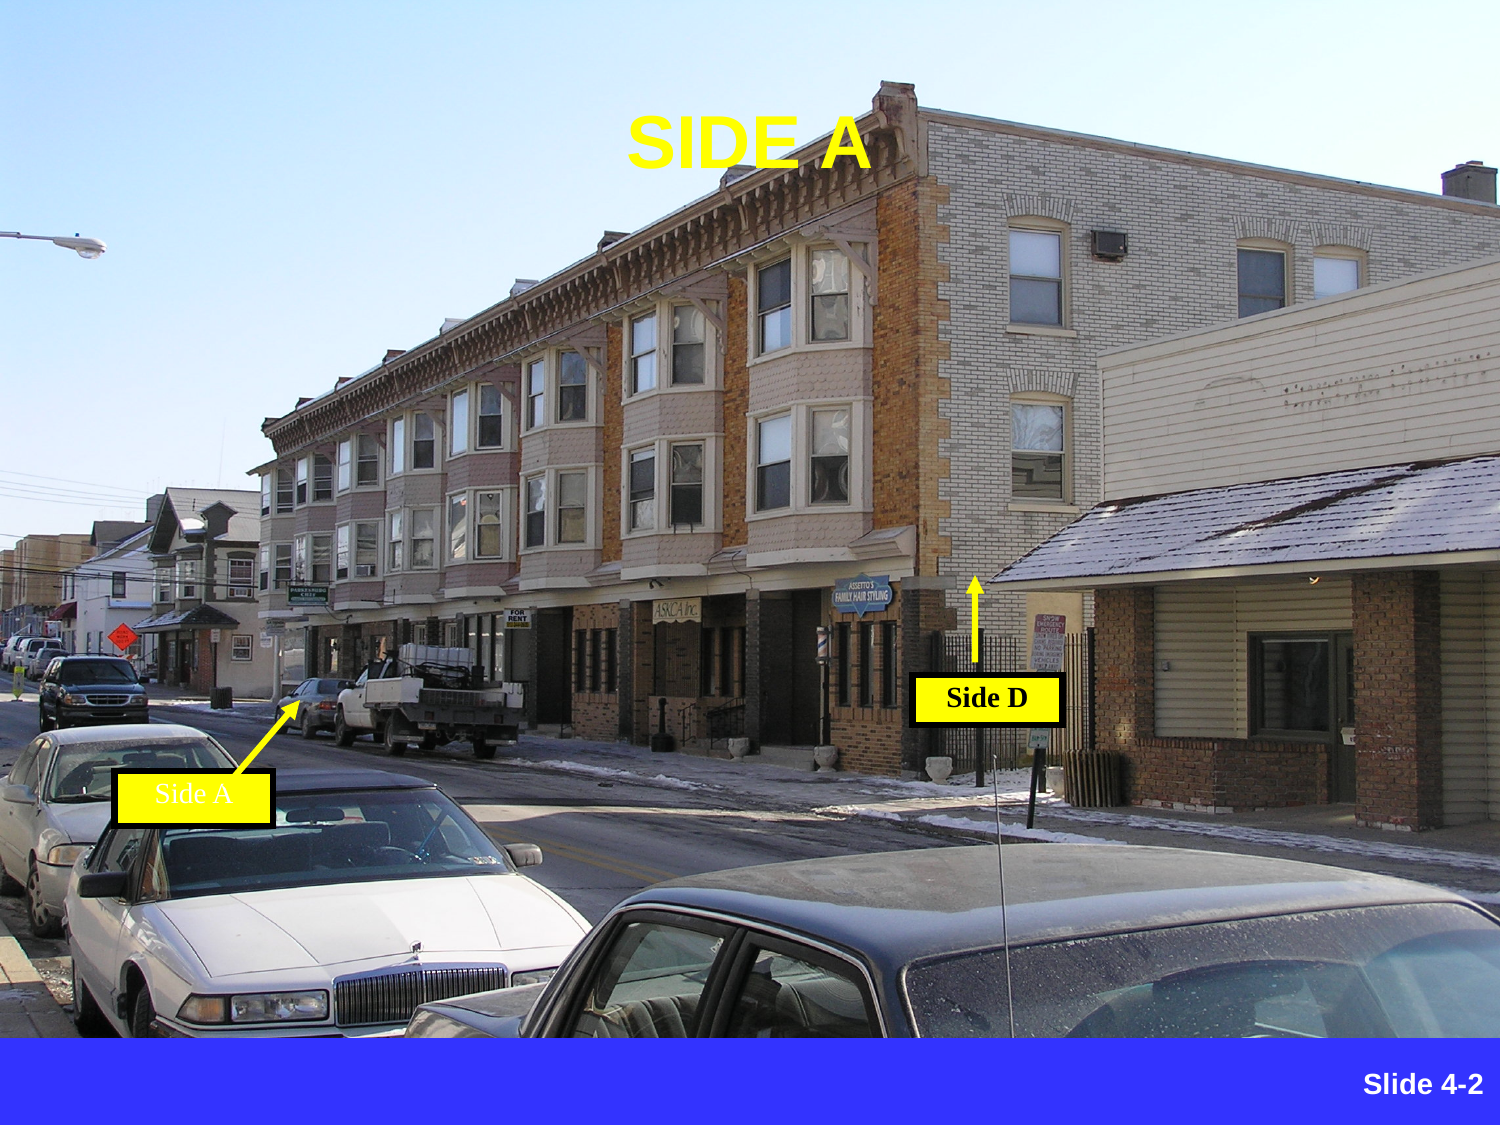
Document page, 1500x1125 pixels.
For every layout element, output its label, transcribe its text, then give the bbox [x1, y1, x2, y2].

picture [0, 0, 1500, 1038]
slide_number Slide 4-112 [1148, 1057, 1499, 1125]
